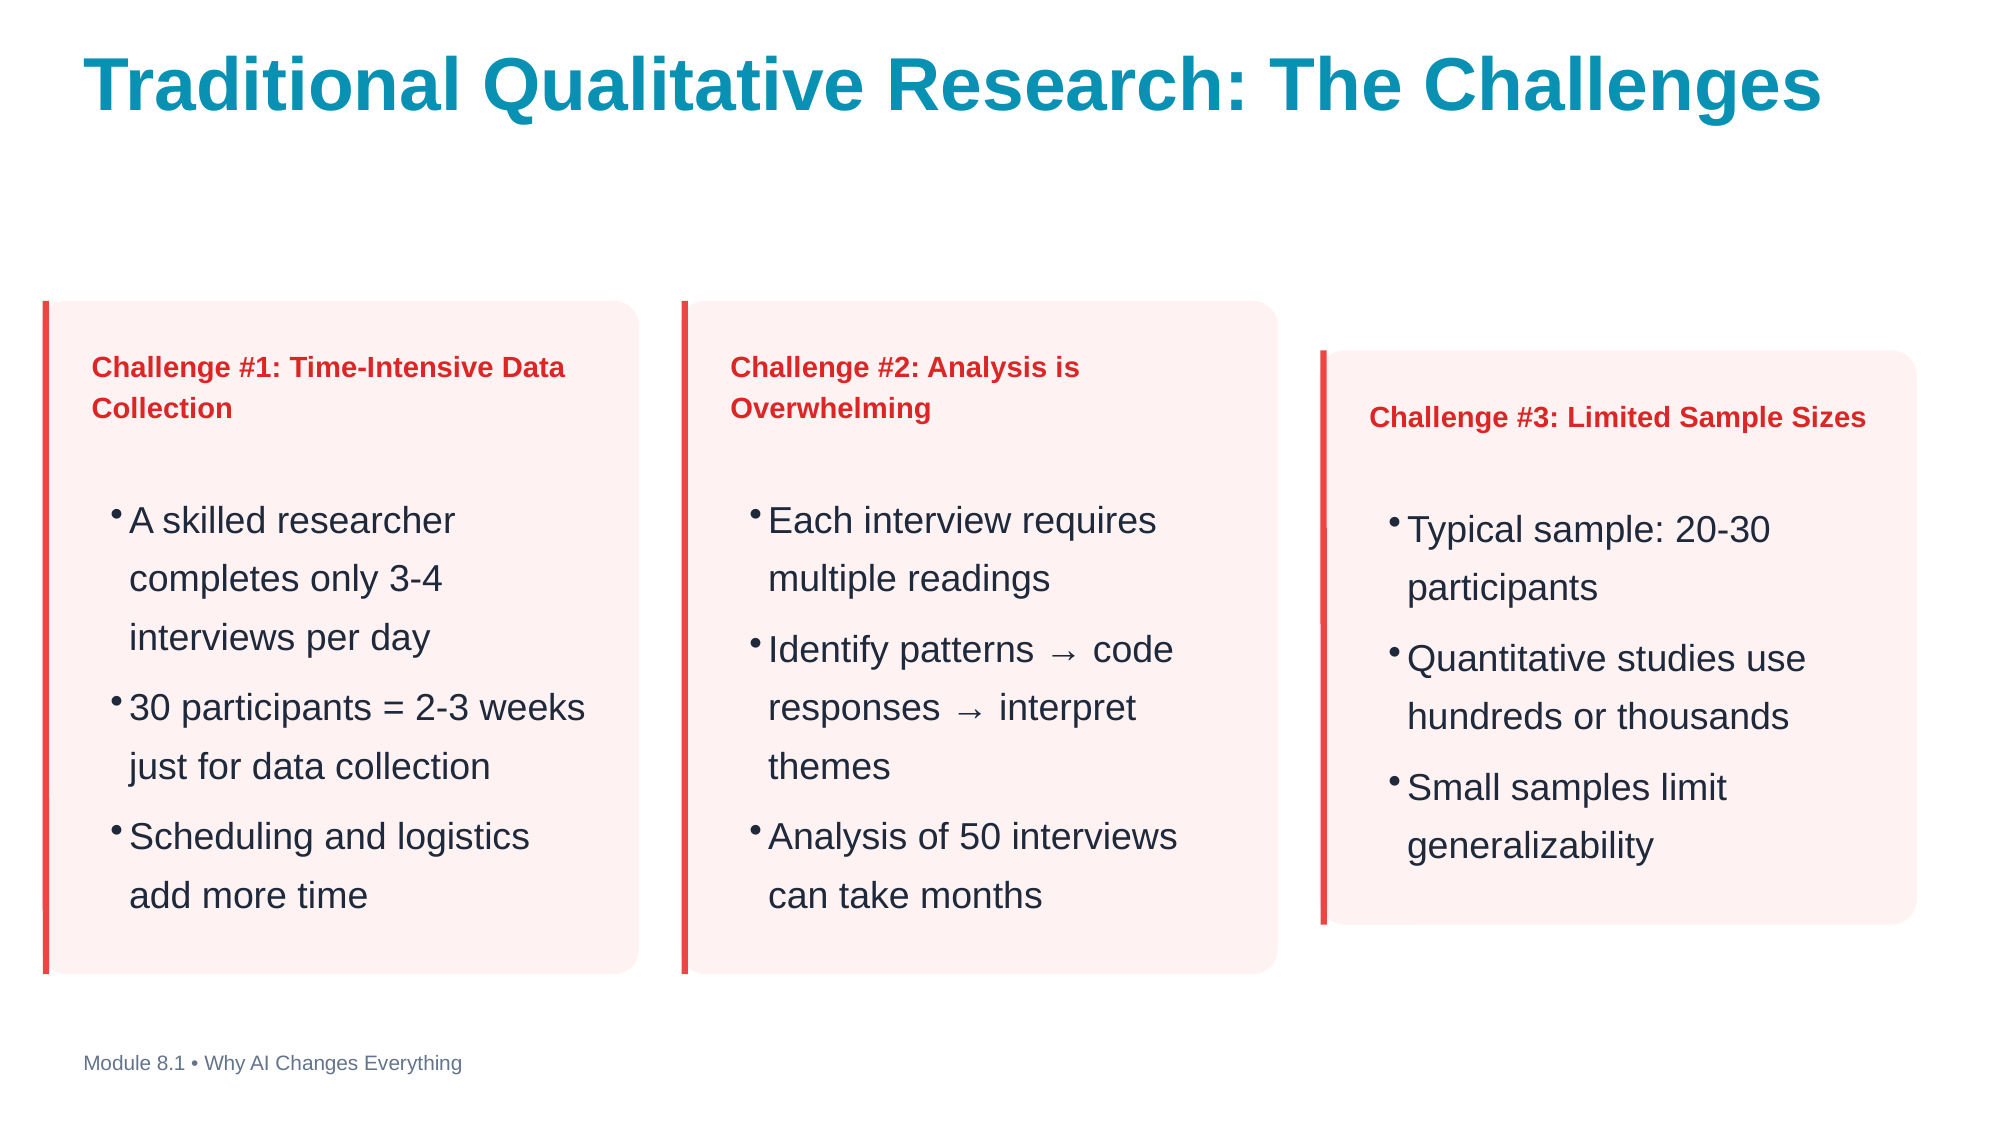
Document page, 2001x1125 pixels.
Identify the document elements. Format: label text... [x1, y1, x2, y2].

text_box A skilled researcher completes only 3-4 interviews per day 30 participants = 2-3 weeks just for data collection Scheduling and logistics add more time [91, 482, 598, 933]
text_box [1319, 362, 1323, 913]
text_box [41, 313, 45, 962]
text_box Typical sample: 20-30 participants Quantitative studies use hundreds or thousands Small samples limit generalizability [1369, 491, 1876, 883]
text_box Challenge #3: Limited Sample Sizes [1369, 392, 1886, 433]
text_box [1324, 350, 1917, 925]
text_box Traditional Qualitative Research: The Challenges [83, 49, 1862, 125]
text_box [46, 300, 639, 975]
text_box Challenge #2: Analysis is Overwhelming [730, 342, 1247, 425]
text_box Each interview requires multiple readings Identify patterns → code responses → interpret themes Analysis of 50 interviews can take months [730, 482, 1237, 933]
text_box Challenge #1: Time-Intensive Data Collection [91, 342, 608, 425]
text_box Module 8.1 • Why AI Changes Everything [83, 1045, 473, 1075]
text_box [680, 313, 684, 962]
text_box [685, 300, 1278, 975]
